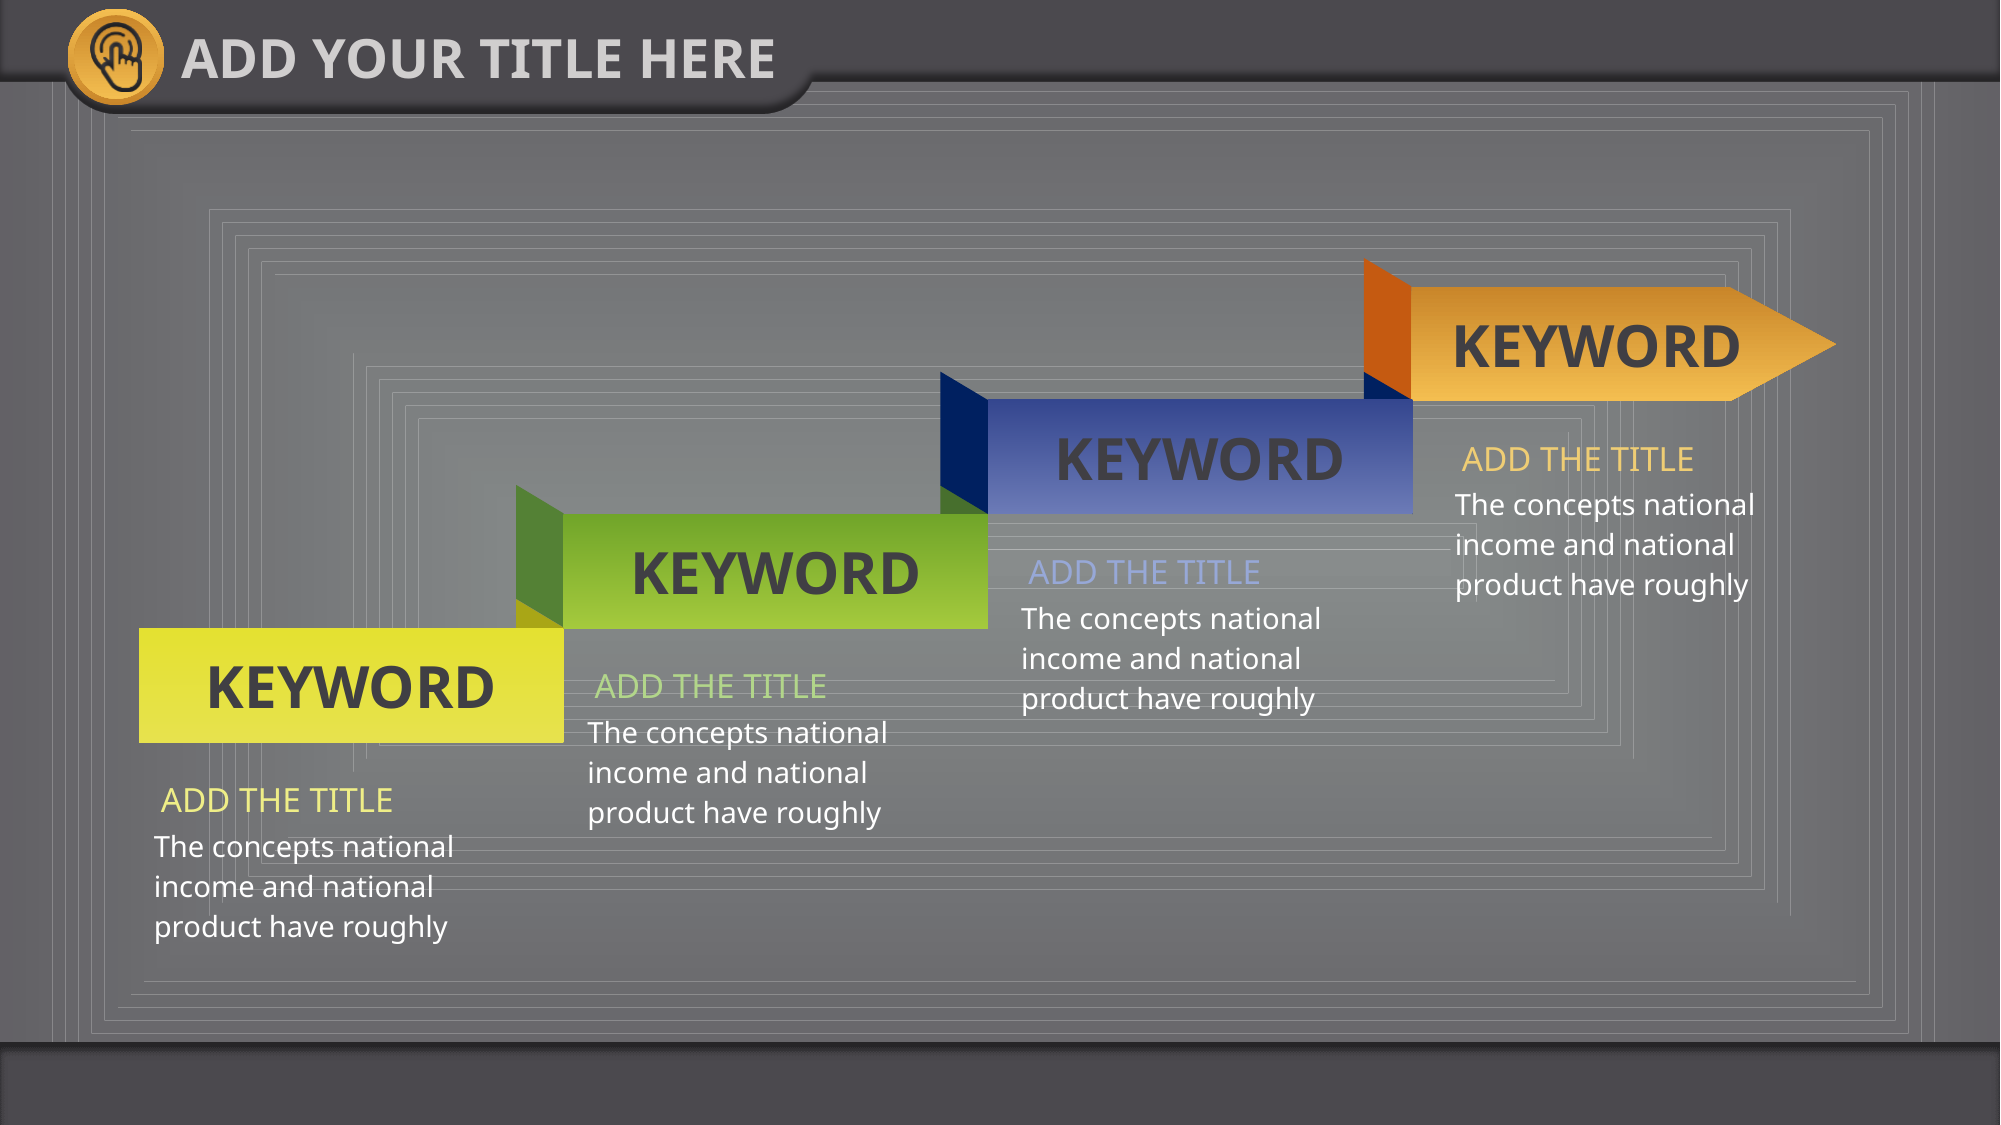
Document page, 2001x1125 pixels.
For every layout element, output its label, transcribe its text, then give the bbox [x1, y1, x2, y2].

text_box [1363, 257, 1411, 398]
text_box KEYWORD [1411, 286, 1836, 402]
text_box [572, 658, 994, 839]
text_box [940, 486, 986, 514]
text_box KEYWORD [563, 514, 988, 629]
picture [0, 0, 2000, 115]
text_box [516, 599, 564, 628]
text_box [67, 8, 165, 106]
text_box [138, 772, 560, 953]
text_box KEYWORD [988, 399, 1413, 514]
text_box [1440, 430, 1861, 611]
text_box [516, 484, 564, 626]
picture [0, 1042, 2000, 1125]
text_box KEYWORD [139, 628, 564, 743]
text_box [1363, 371, 1411, 399]
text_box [1006, 544, 1428, 725]
text_box [940, 371, 988, 515]
